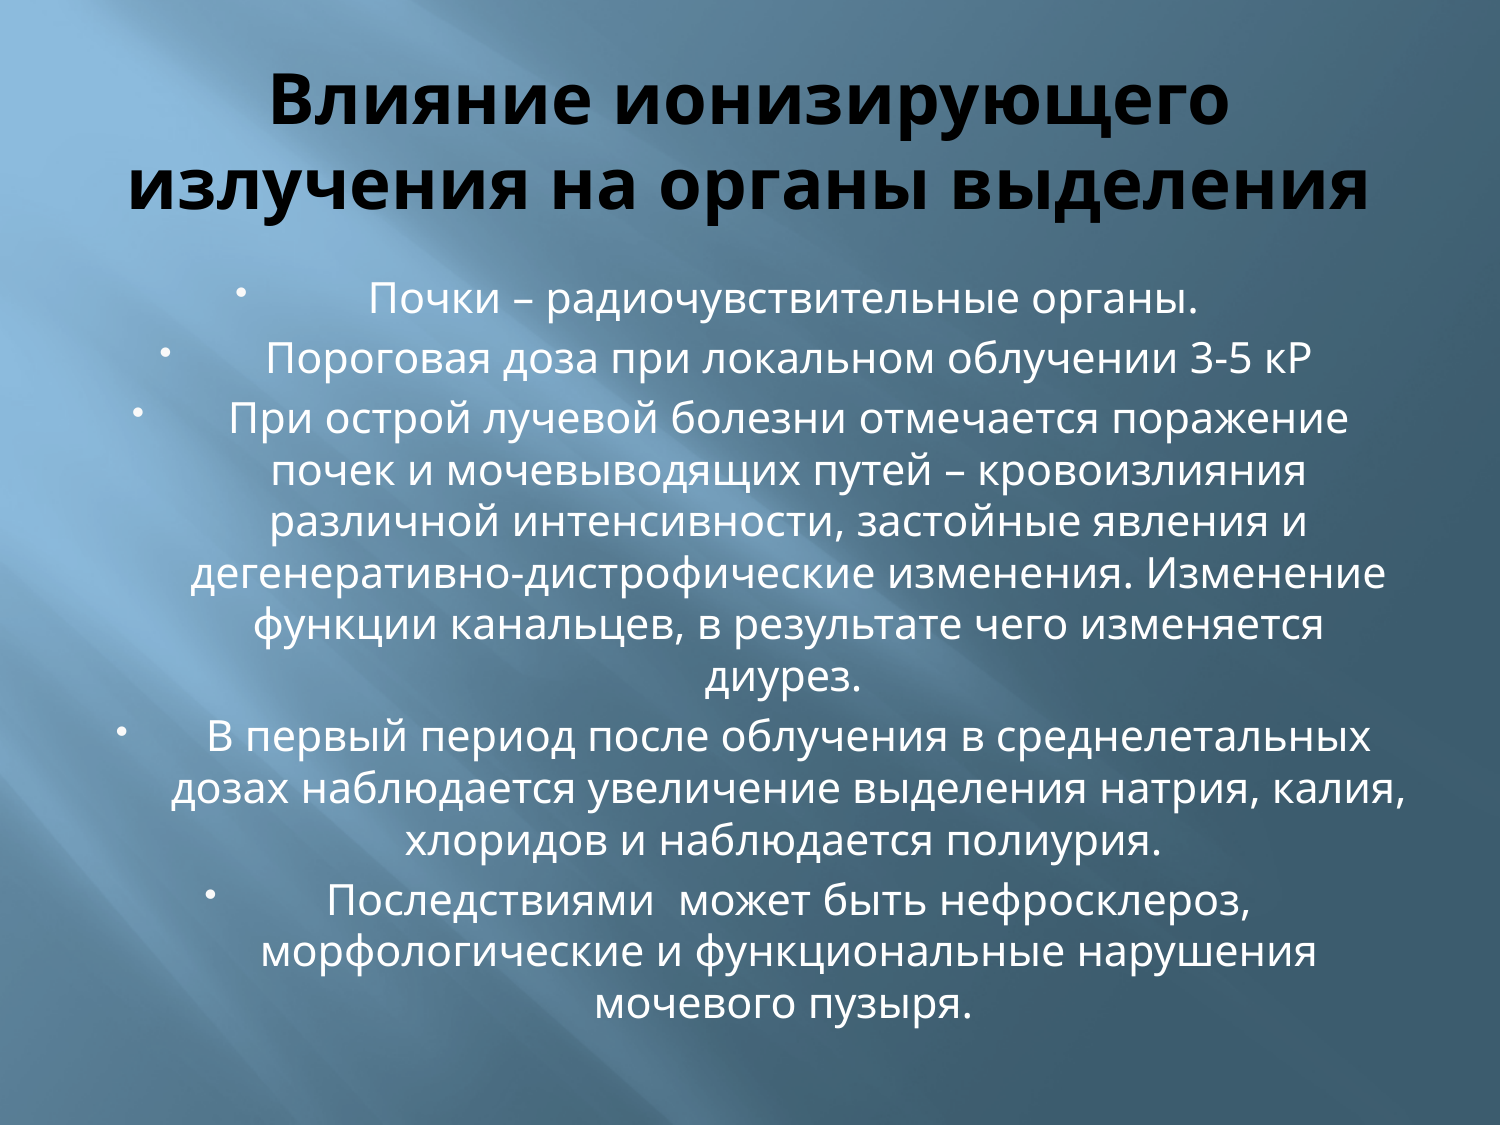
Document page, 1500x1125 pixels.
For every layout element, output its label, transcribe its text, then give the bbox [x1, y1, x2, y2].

list Почки – радиочувствительные органы. Пороговая доза при локальном облучении 3-5 кР При острой лучевой болезни отмечается поражение почек и мочевыводящих путей – кровоизлияния различной интенсивности, застойные явления и дегенеративно-дистрофические изменения. Изменение функции канальцев, в результате чего изменяется диурез. В первый период после облучения в среднелетальных дозах наблюдается увеличение выделения натрия, калия, хлоридов и наблюдается полиурия. Последствиями может быть нефросклероз, морфологические и функциональные нарушения мочевого пузыря. [74, 262, 1426, 1036]
title Влияние ионизирующего излучения на органы выделения [75, 45, 1425, 233]
